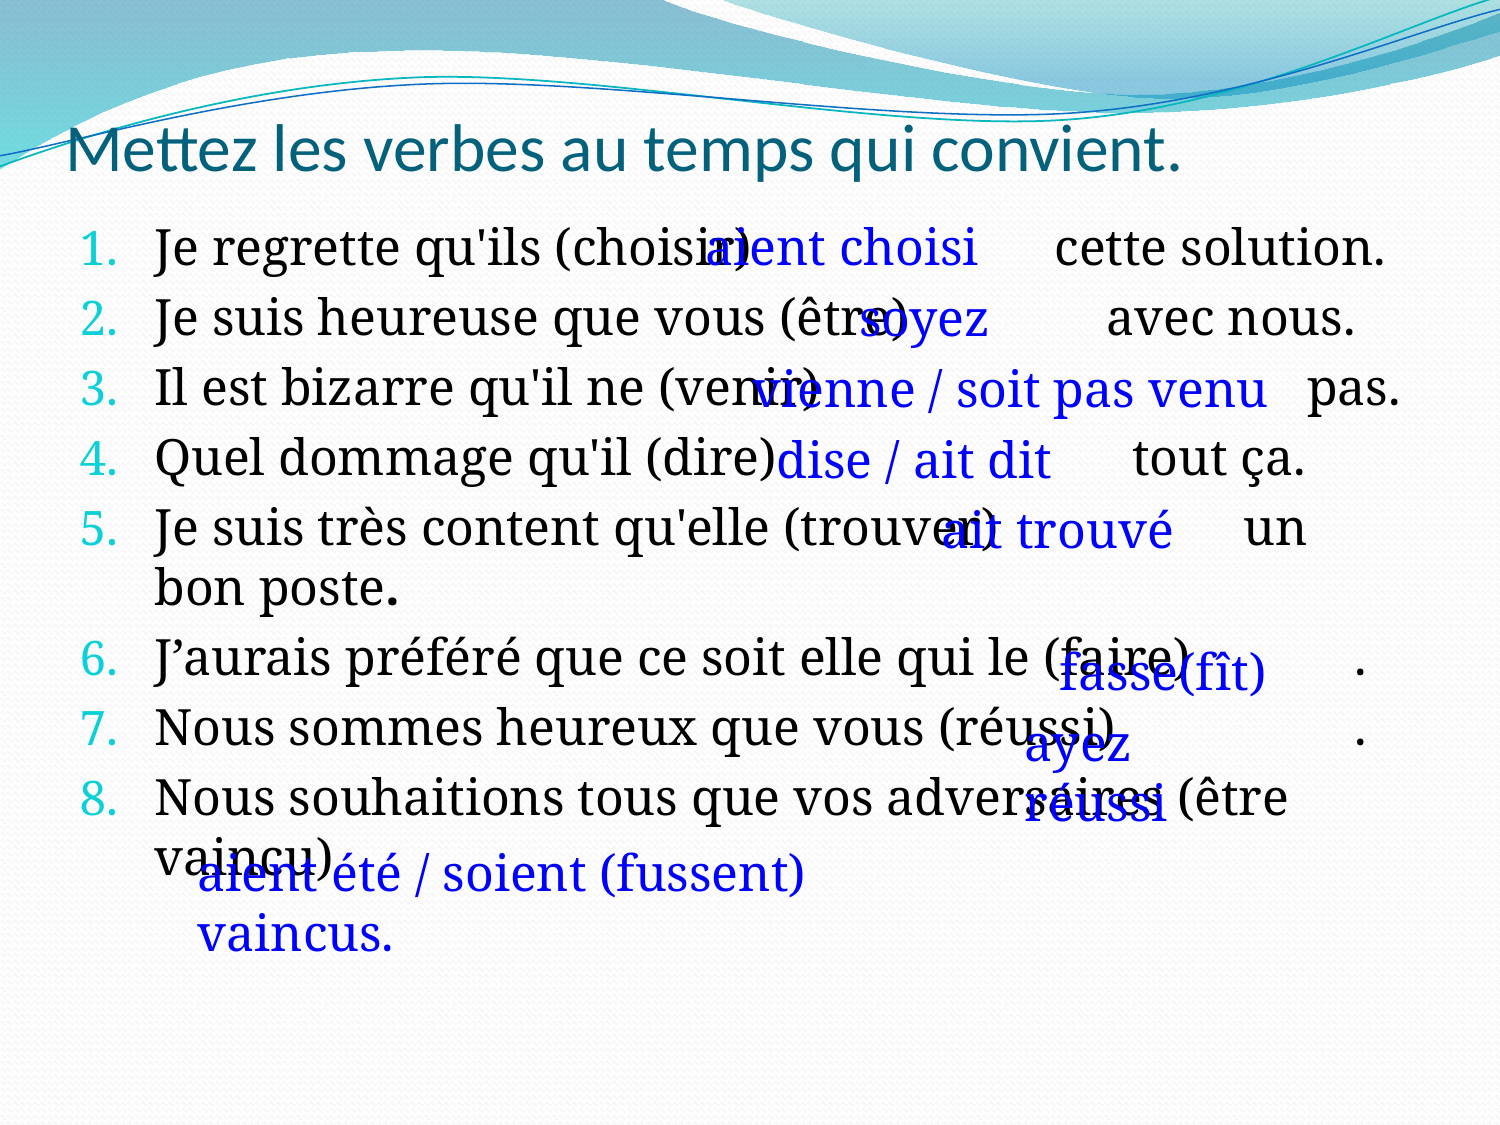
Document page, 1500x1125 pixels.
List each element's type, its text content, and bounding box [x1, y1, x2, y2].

text_box ait trouvé [927, 491, 1199, 567]
text_box aient été / soient (fussent) vaincus. [182, 834, 1028, 969]
title Mettez les verbes au temps qui convient. [64, 42, 1415, 185]
text_box fasse [1045, 633, 1163, 704]
text_box aient choisi [690, 208, 1010, 283]
text_box (fît) [1163, 633, 1282, 709]
list Je regrette qu'ils (choisir) cette solution. Je suis heureuse que vous (être) avec nous. Il est bizarre qu'il ne (venir) pas. Quel dommage qu'il (dire) tout ça. Je suis très content qu'elle (trouver) un bon poste. J’aurais préféré que ce soit elle qui le (faire) . Nous sommes heureux que vous (réussi) . Nous souhaitions tous que vos adversaires (être vaincu) [64, 208, 1425, 929]
text_box vienne / soit pas venu [738, 349, 1317, 485]
text_box dise / ait dit [761, 420, 1081, 496]
text_box soyez [844, 278, 1034, 349]
text_box ayez réussi [1009, 704, 1294, 839]
